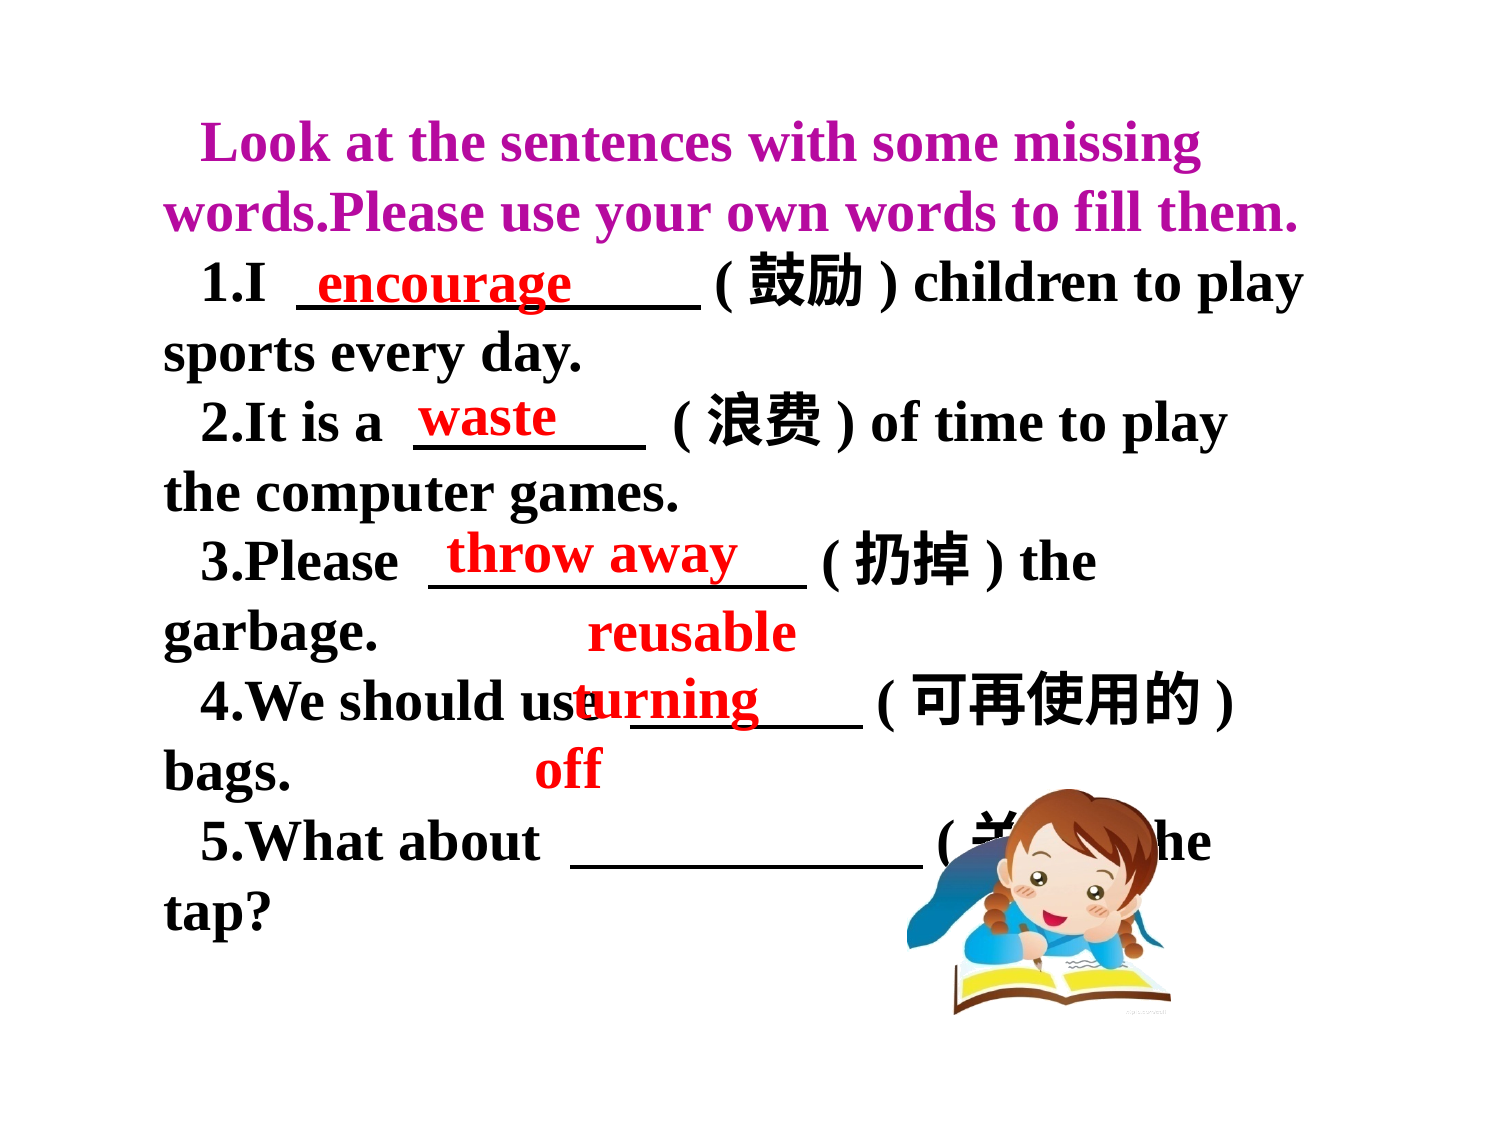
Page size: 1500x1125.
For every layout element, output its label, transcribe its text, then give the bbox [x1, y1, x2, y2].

text_box turning off [519, 653, 821, 738]
text_box Look at the sentences with some missing words.Please use your own words to fill them. 1.I (鼓励) children to play sports every day. 2.It is a (浪费) of time to play the computer games. 3.Please (扔掉) the garbage. 4.We should use (可再使用的) bags. 5.What about (关上) the tap? [148, 95, 1326, 1020]
picture [907, 789, 1171, 1015]
text_box waste [403, 369, 573, 455]
text_box encourage [302, 236, 588, 322]
text_box reusable [572, 586, 813, 653]
text_box throw away [432, 507, 755, 592]
